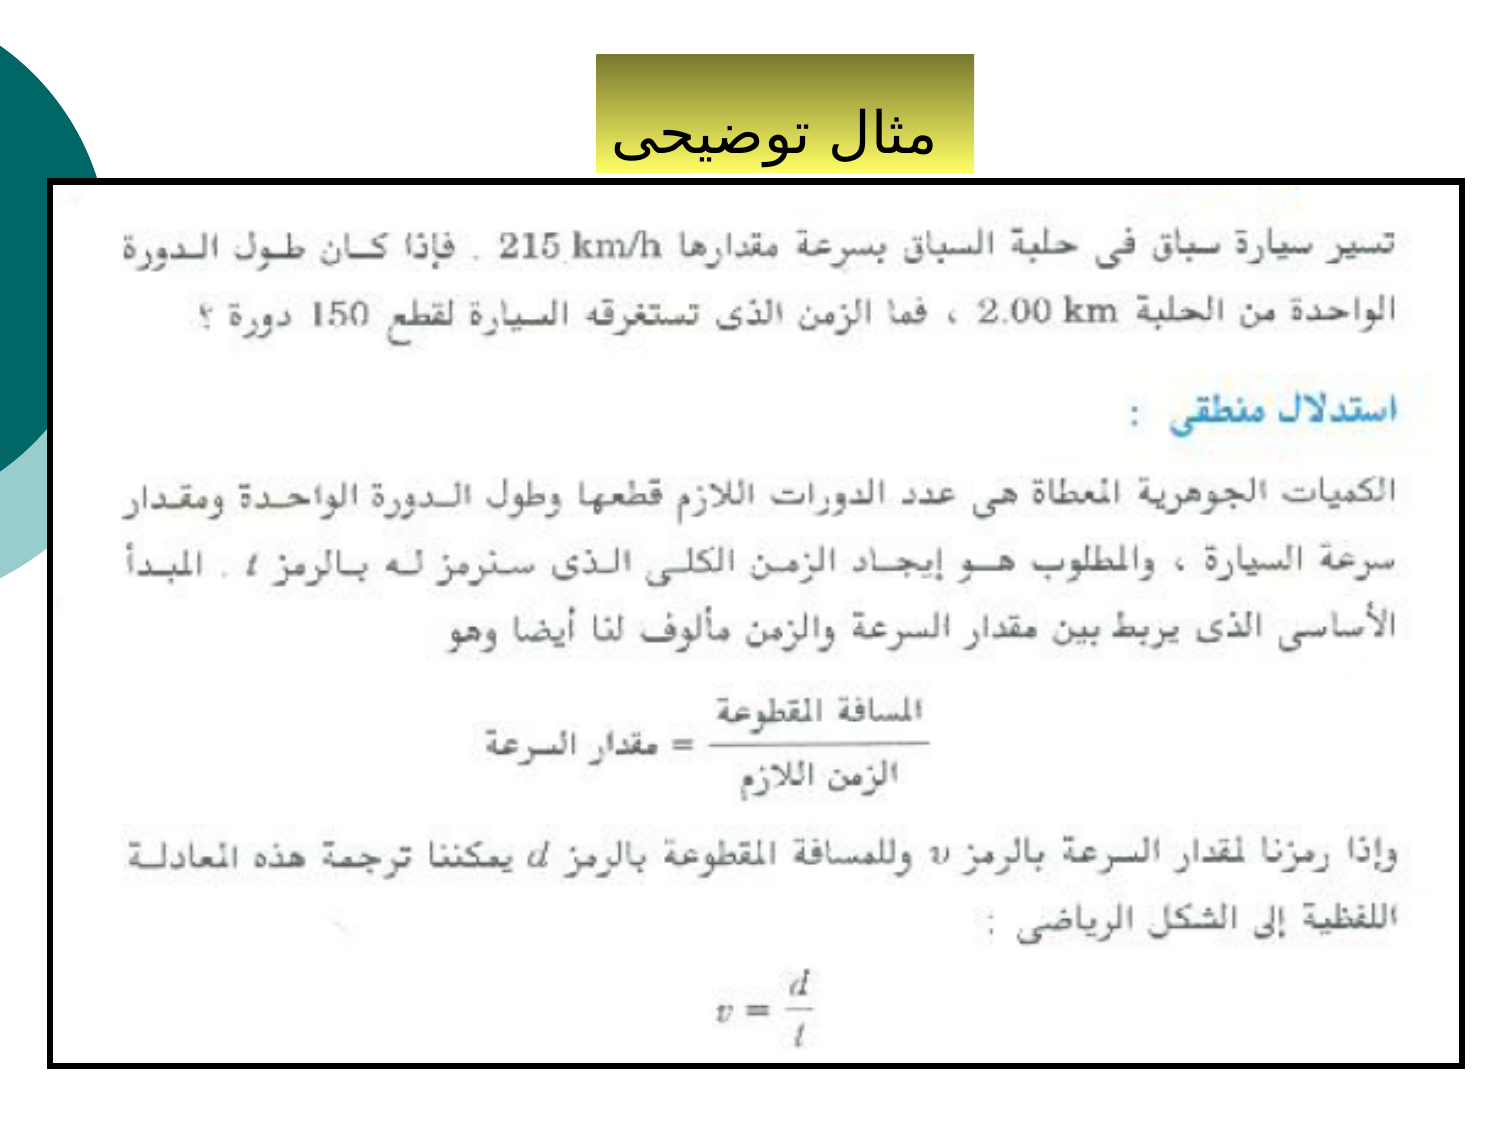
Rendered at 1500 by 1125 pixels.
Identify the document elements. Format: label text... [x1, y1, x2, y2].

title مثال توضيحى [596, 54, 975, 173]
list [52, 184, 1460, 1064]
